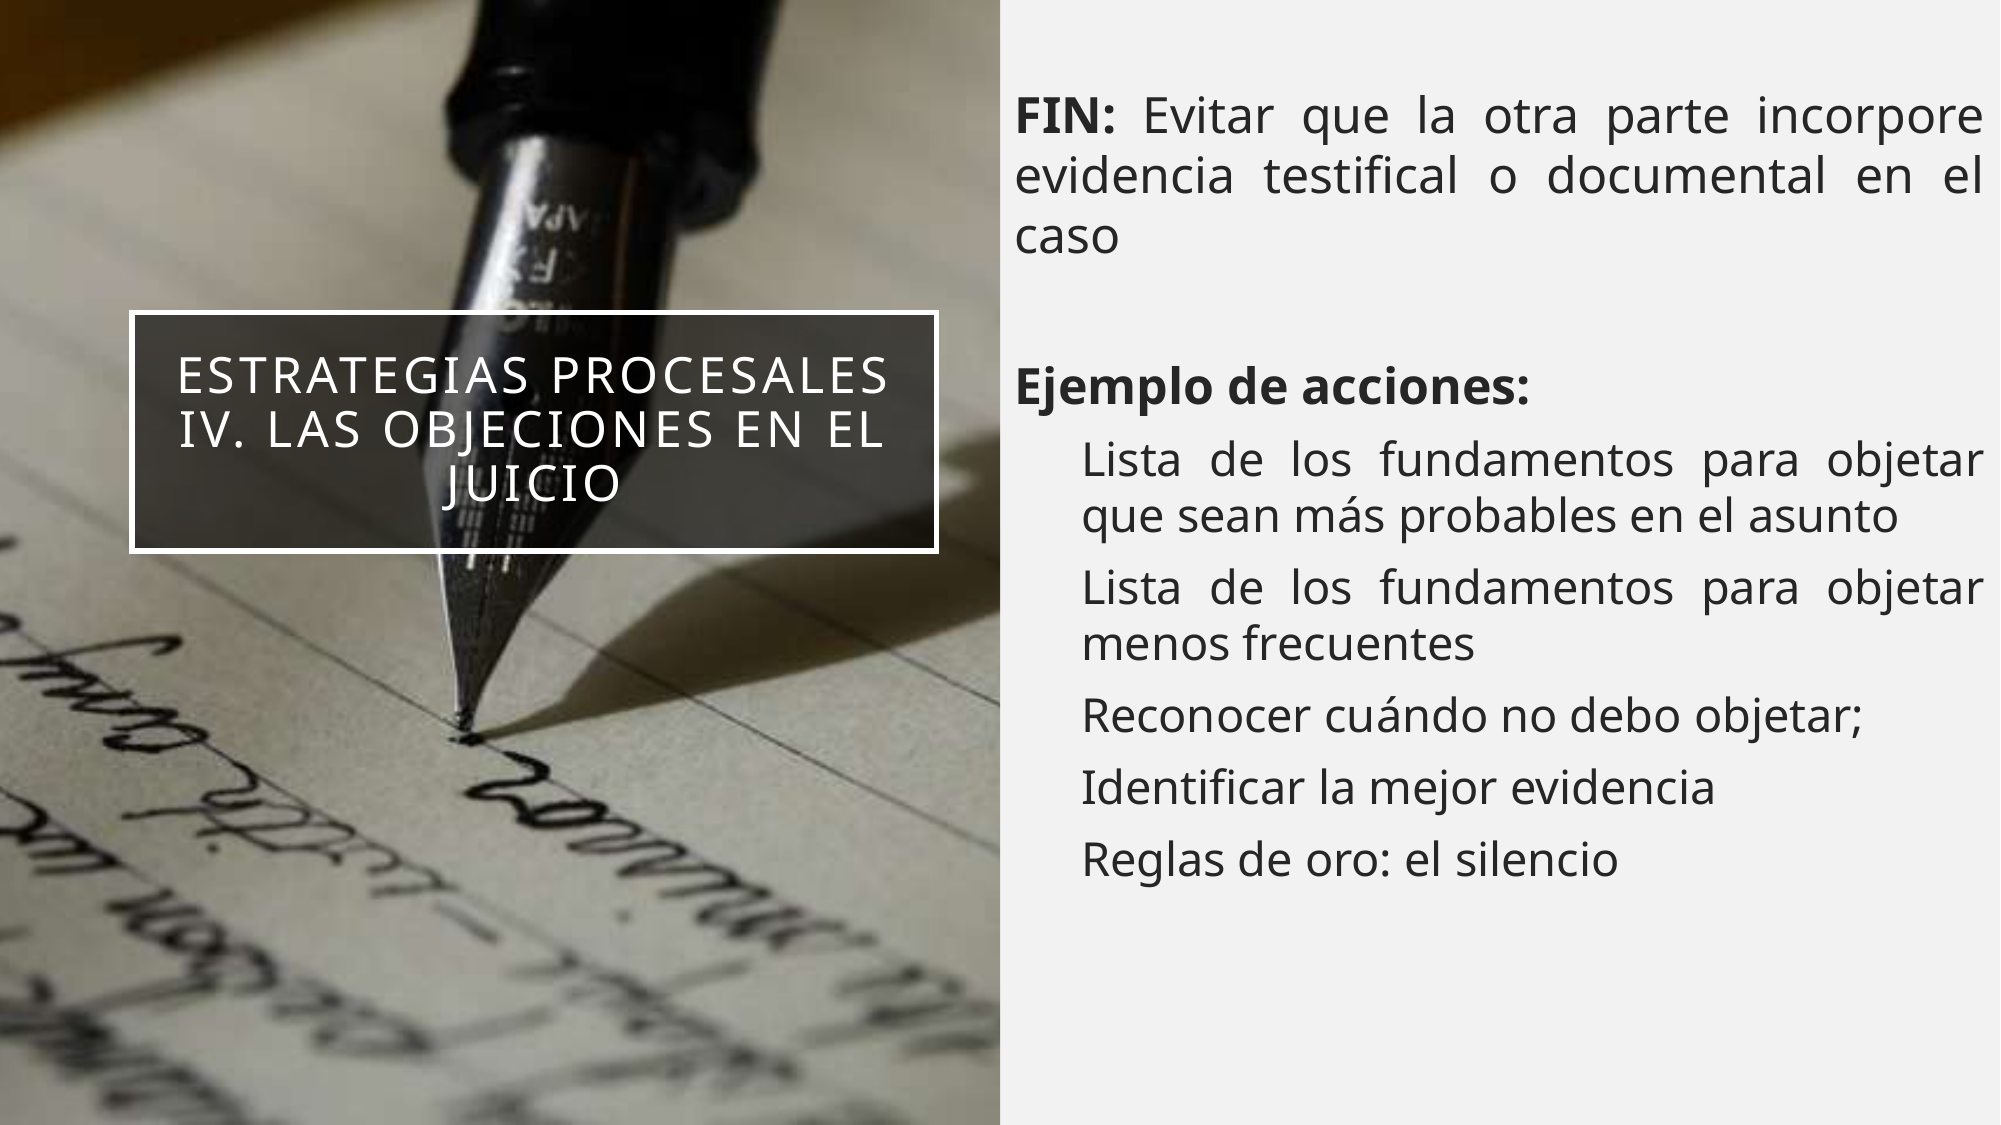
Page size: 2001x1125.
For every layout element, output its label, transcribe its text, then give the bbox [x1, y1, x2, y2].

picture [0, 0, 1001, 1125]
list FIN: Evitar que la otra parte incorpore evidencia testifical o documental en el caso Ejemplo de acciones: Lista de los fundamentos para objetar que sean más probables en el asunto Lista de los fundamentos para objetar menos frecuentes Reconocer cuándo no debo objetar; Identificar la mejor evidencia Reglas de oro: el silencio [1001, 0, 2000, 1125]
